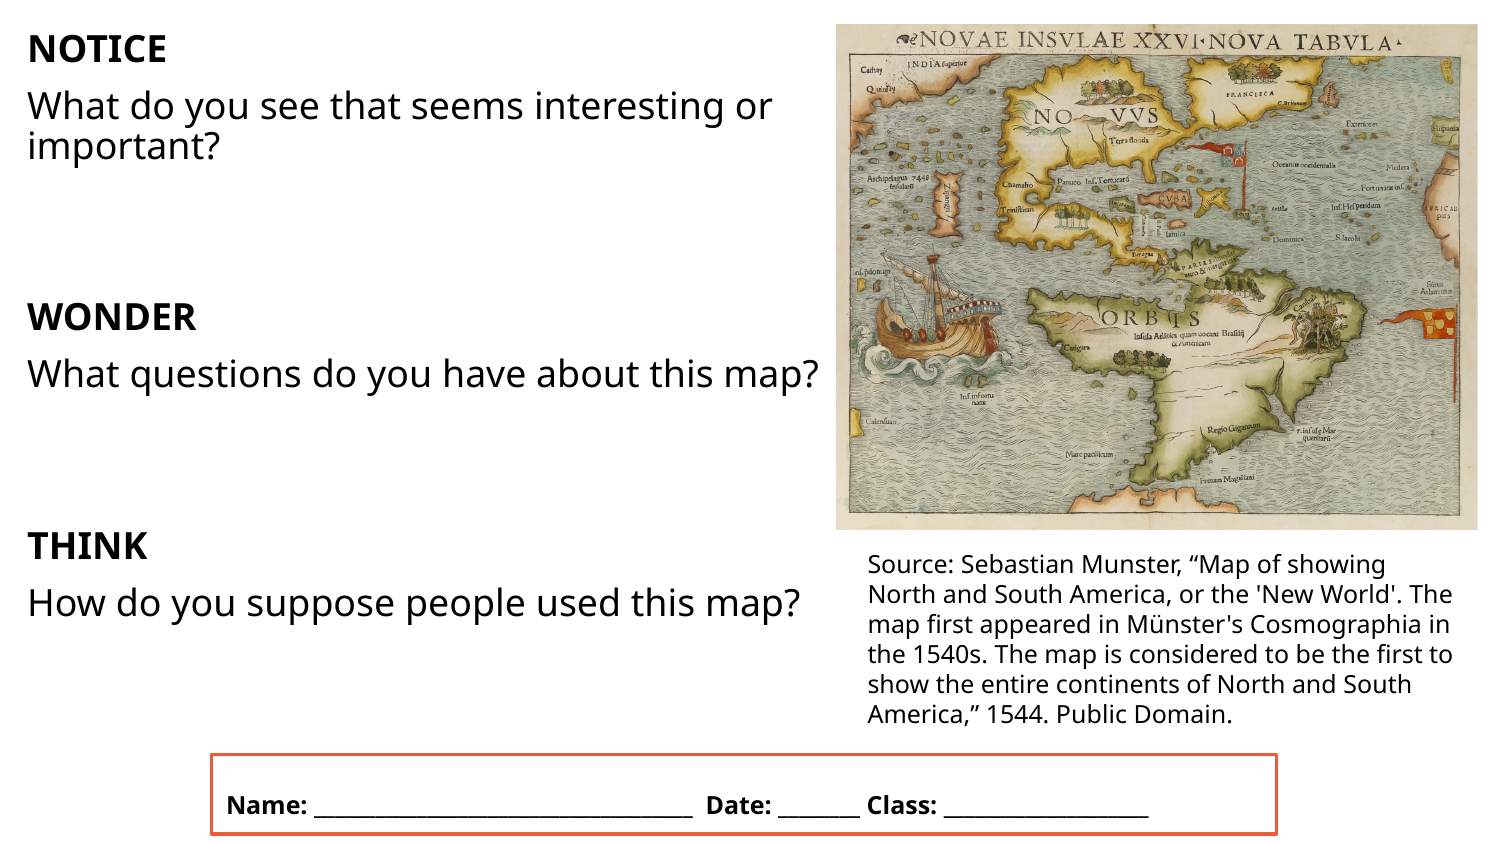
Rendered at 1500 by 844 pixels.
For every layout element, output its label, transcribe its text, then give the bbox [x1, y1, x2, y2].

picture [835, 23, 1478, 530]
text_box Name: _____________________________________ Date: ________ Class: ____________________ [211, 754, 1277, 834]
list NOTICE What do you see that seems interesting or important? WONDER What questions do you have about this map? THINK How do you suppose people used this map? [15, 24, 852, 585]
text_box Source: Sebastian Munster, “Map of showing North and South America, or the 'New World'. The map first appeared in Münster's Cosmographia in the 1540s. The map is considered to be the first to show the entire continents of North and South America,” 1544. Public Domain. [852, 537, 1478, 744]
